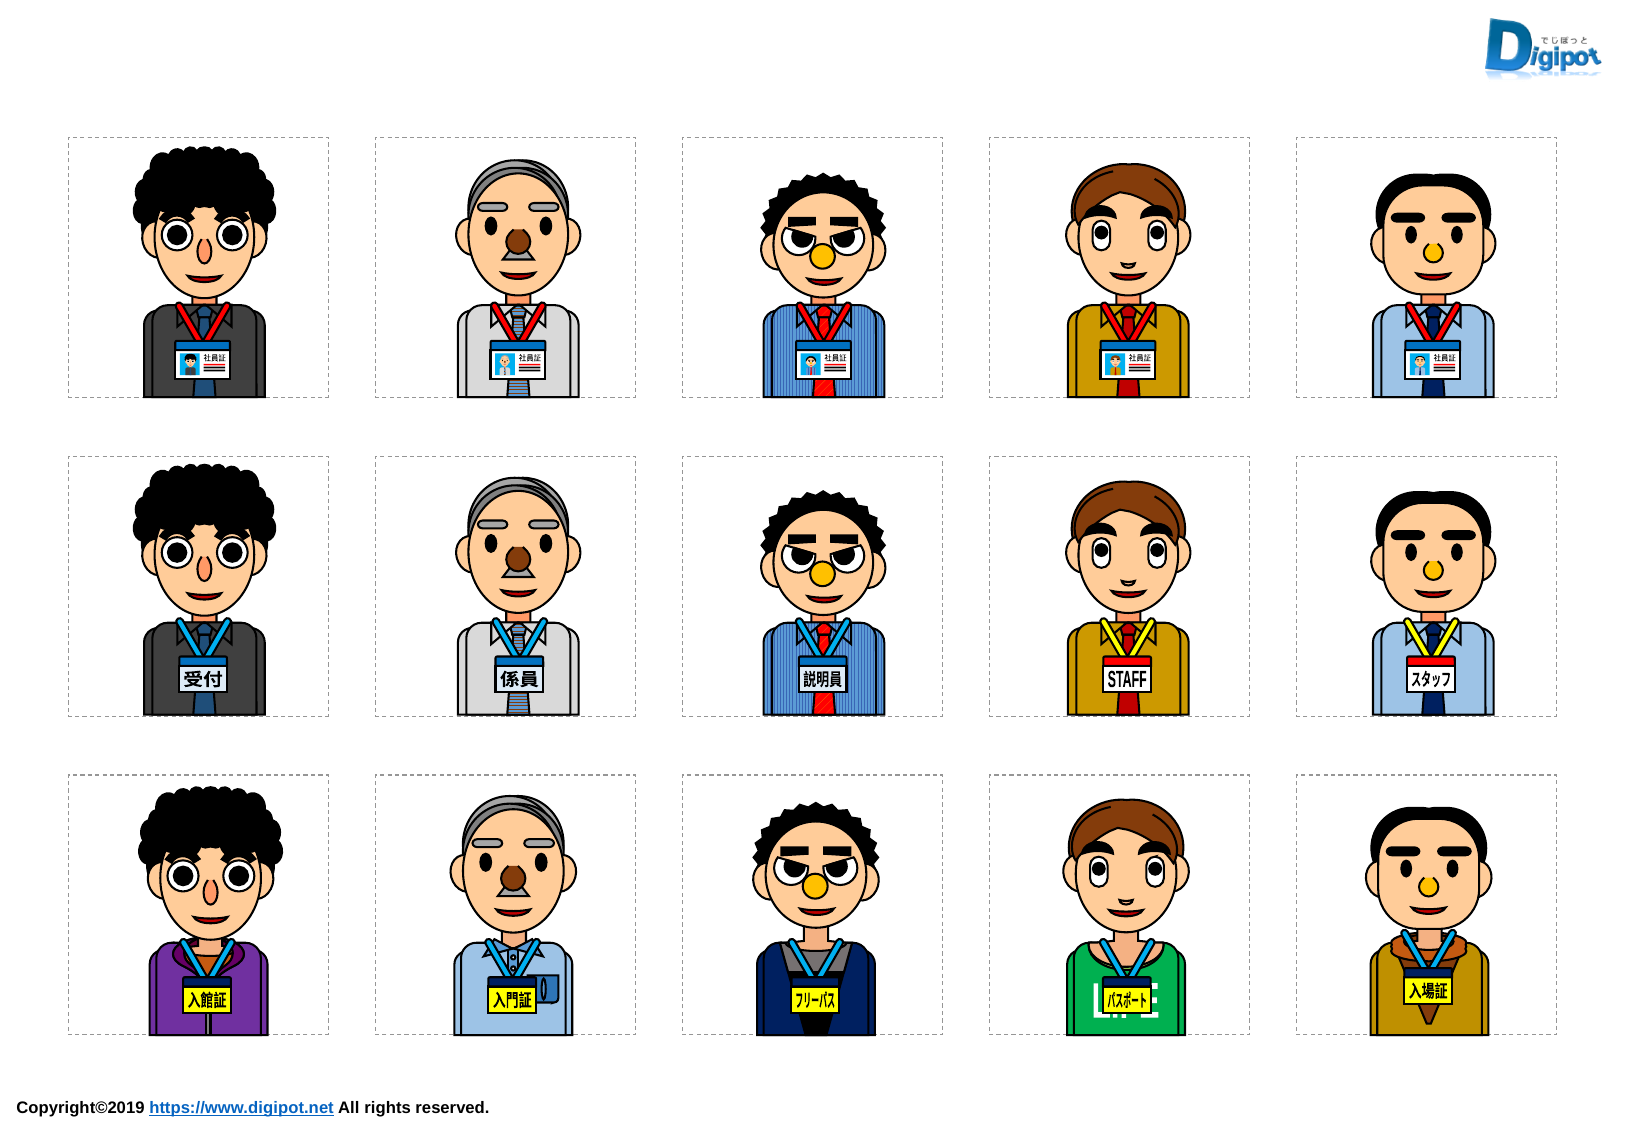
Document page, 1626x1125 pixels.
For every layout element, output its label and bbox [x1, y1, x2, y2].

text_box [753, 802, 879, 1036]
text_box [133, 464, 276, 715]
picture [1485, 18, 1602, 82]
text_box [761, 173, 886, 398]
text_box [1063, 799, 1189, 1036]
text_box [761, 491, 886, 715]
text_box [133, 147, 276, 398]
text_box [1066, 481, 1191, 715]
text_box [450, 795, 576, 1036]
text_box [456, 160, 581, 398]
text_box [1066, 164, 1191, 398]
text_box [1371, 492, 1496, 715]
text_box [1371, 174, 1496, 398]
text_box [456, 477, 581, 715]
text_box [1366, 807, 1492, 1036]
text_box [139, 787, 283, 1036]
